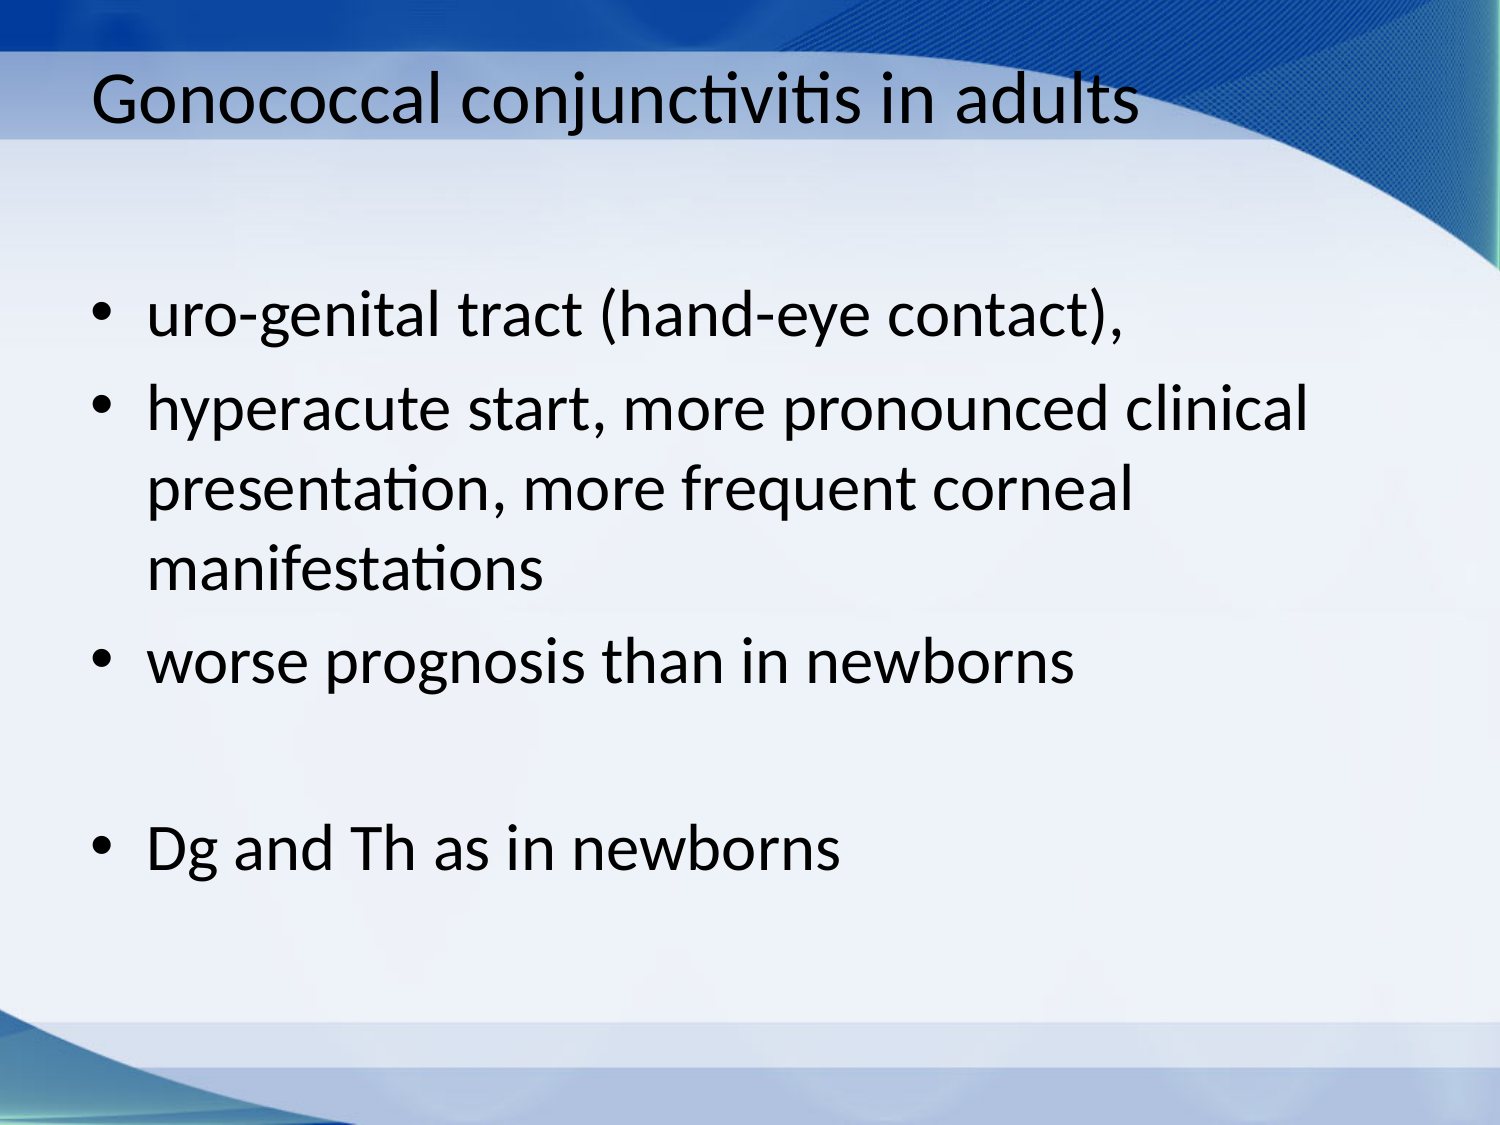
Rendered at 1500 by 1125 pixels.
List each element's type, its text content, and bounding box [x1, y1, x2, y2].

picture [0, 0, 1500, 1125]
list uro-genital tract (hand-eye contact), hyperacute start, more pronounced clinical presentation, more frequent corneal manifestations worse prognosis than in newborns Dg and Th as in newborns [75, 262, 1425, 1005]
title Gonococcal conjunctivitis in adults [76, 0, 1427, 188]
